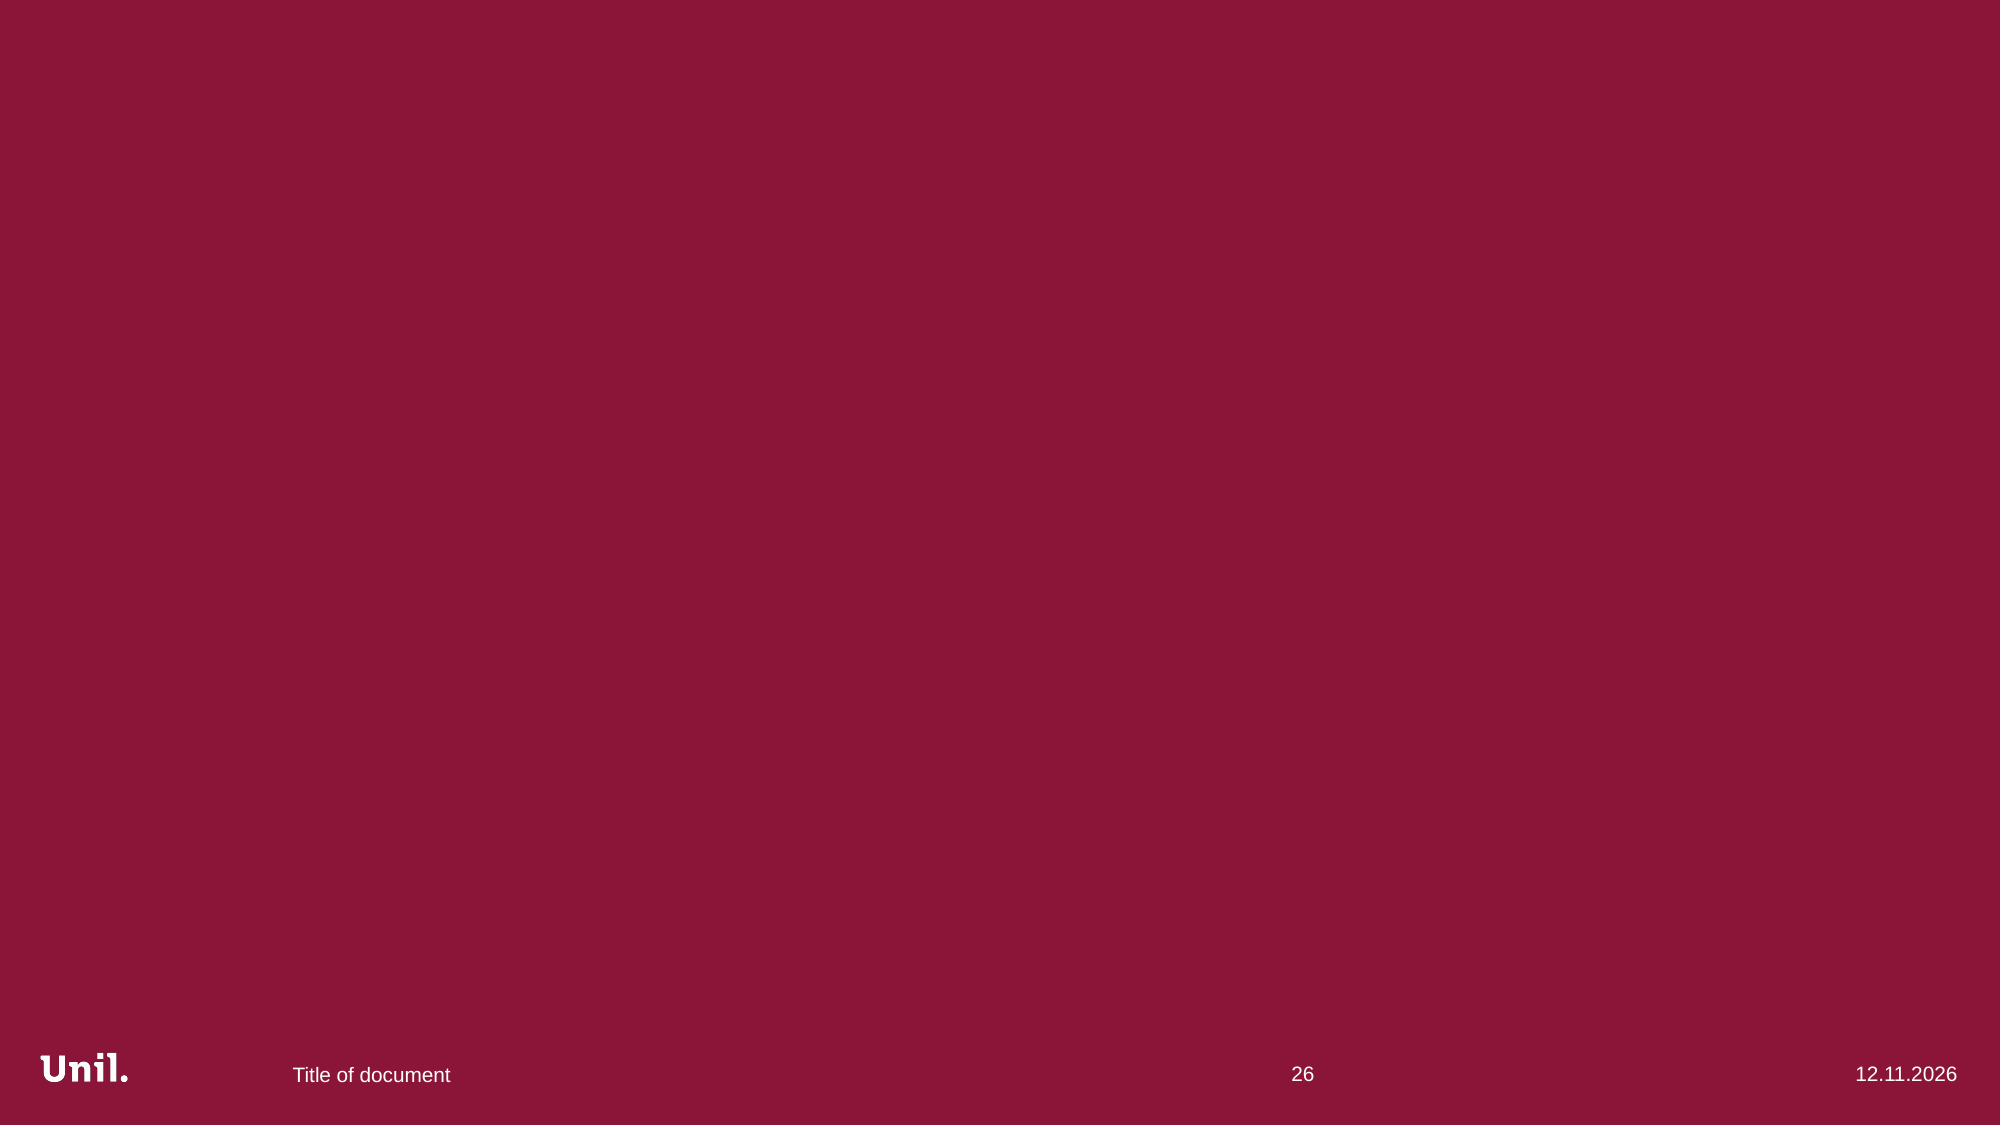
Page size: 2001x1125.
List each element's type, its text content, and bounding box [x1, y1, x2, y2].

footer Title of document [292, 1011, 1048, 1087]
slide_number 26 [1250, 1037, 1355, 1086]
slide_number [1789, 1026, 1958, 1086]
picture [27, 1042, 141, 1095]
